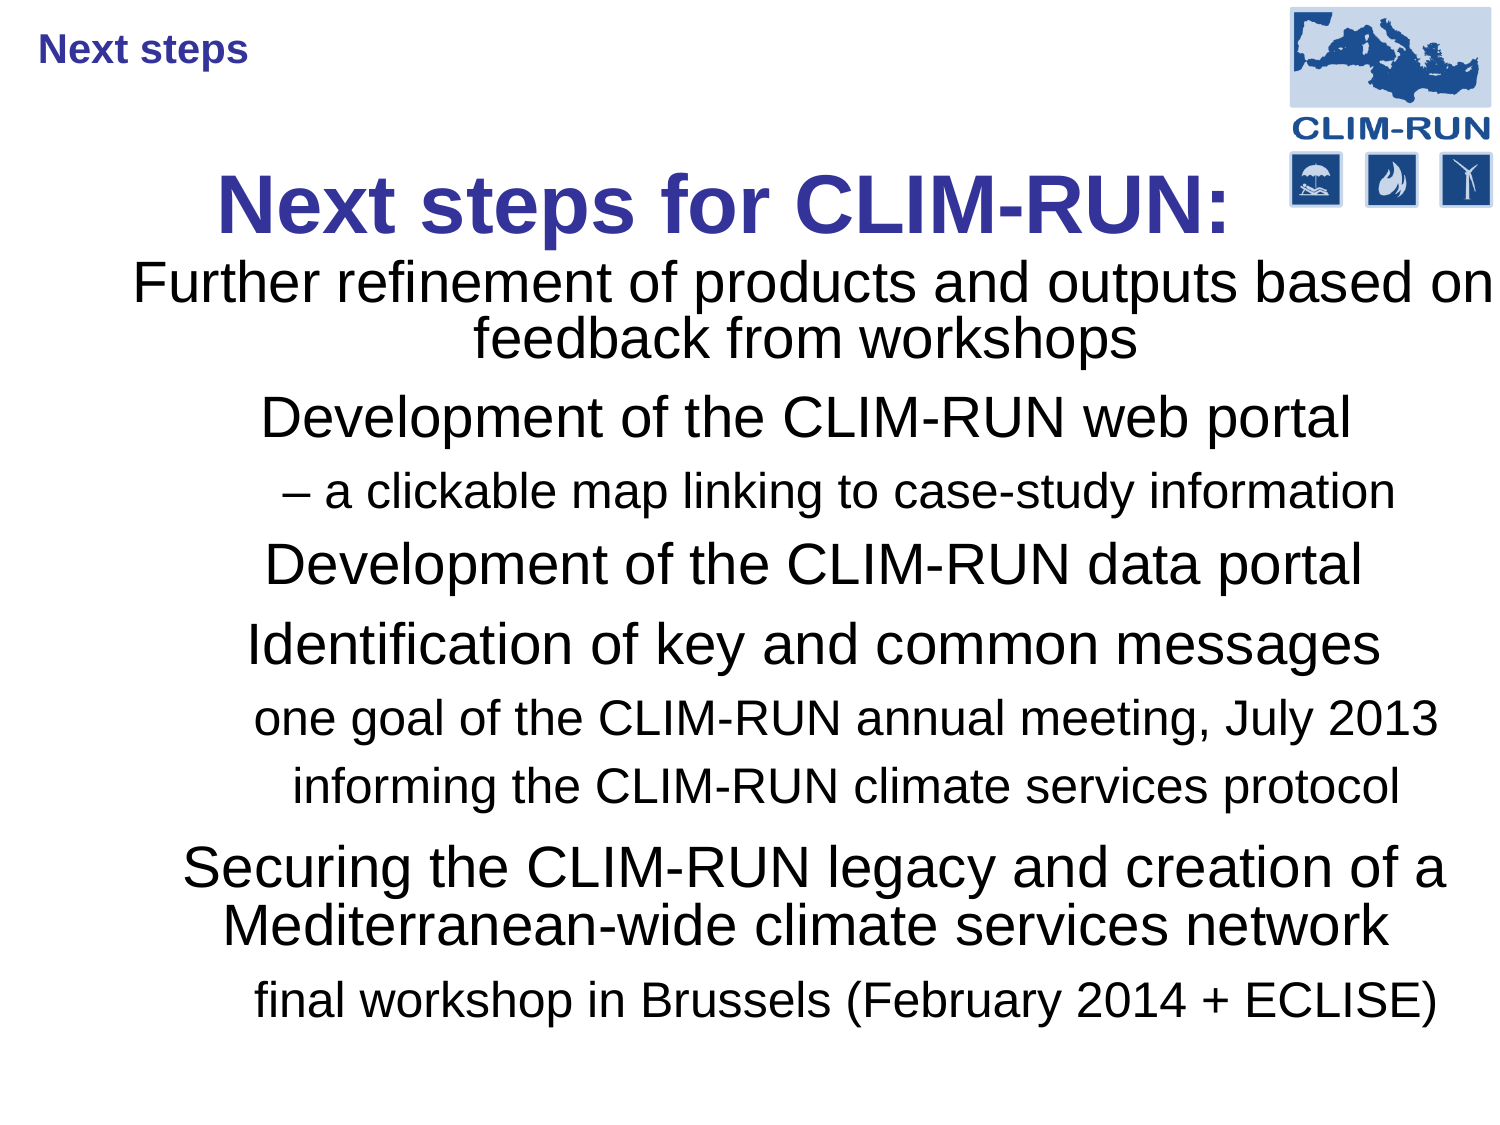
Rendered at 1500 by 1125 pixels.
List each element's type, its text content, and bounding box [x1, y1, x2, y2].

text_box Next steps [23, 14, 265, 80]
subtitle Further refinement of products and outputs based on feedback from workshops Development of the CLIM-RUN web portal – a clickable map linking to case-study information Development of the CLIM-RUN data portal Identification of key and common messages one goal of the CLIM-RUN annual meeting, July 2013 informing the CLIM-RUN climate services protocol Securing the CLIM-RUN legacy and creation of a Mediterranean-wide climate services network final workshop in Brussels (February 2014 + ECLISE) [74, 249, 1500, 1002]
picture [1281, 0, 1500, 216]
title Next steps for CLIM-RUN: [0, 79, 1476, 322]
